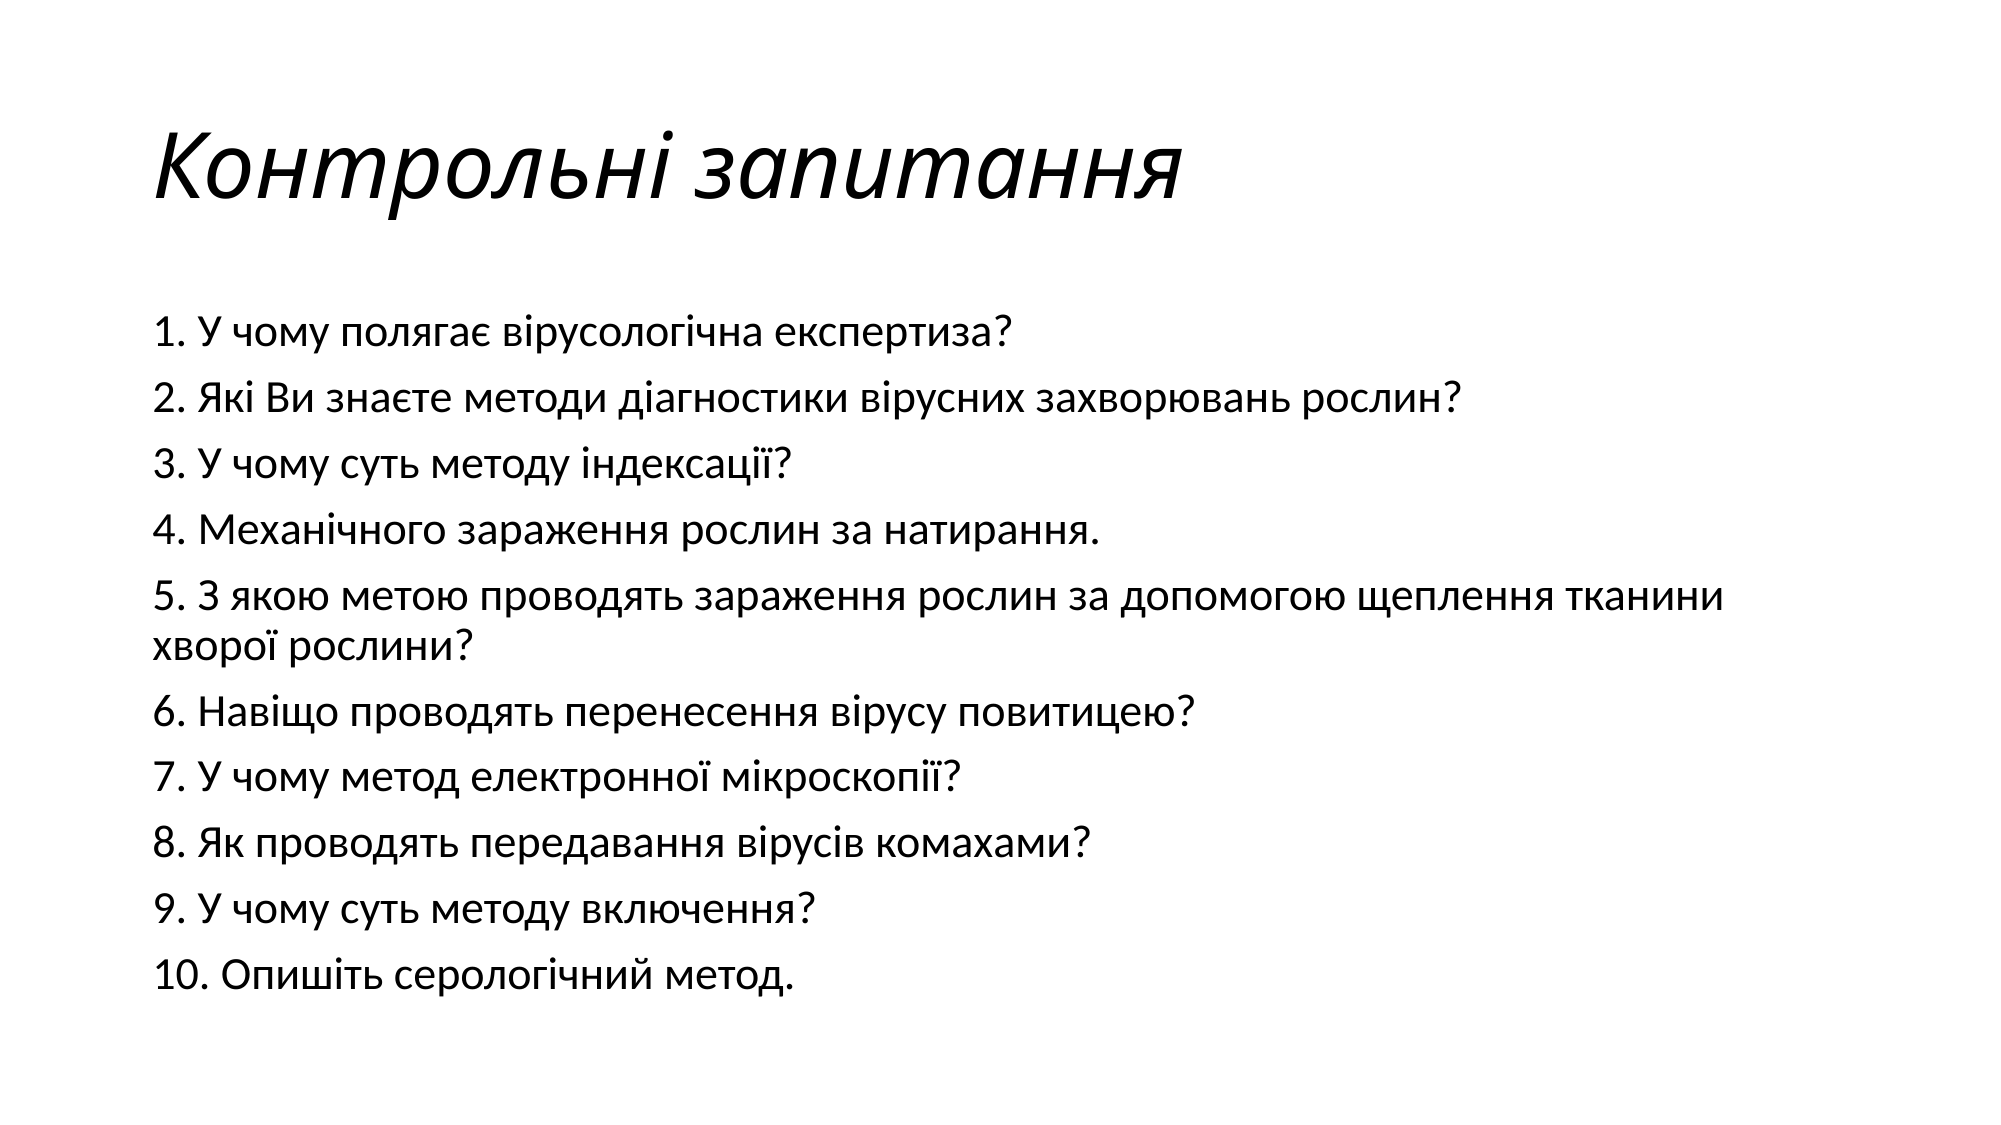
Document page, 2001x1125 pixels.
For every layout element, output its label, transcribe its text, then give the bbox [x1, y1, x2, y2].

list 1. У чому полягає вірусологічна експертиза? 2. Які Ви знаєте методи діагностики вірусних захворювань рослин? 3. У чому суть методу індексації? 4. Механічного зараження рослин за натирання. 5. З якою метою проводять зараження рослин за допомогою щеплення тканини хворої рослини? 6. Навіщо проводять перенесення вірусу повитицею? 7. У чому метод електронної мікроскопії? 8. Як проводять передавання вірусів комахами? 9. У чому суть методу включення? 10. Опишіть серологічний метод. [137, 299, 1863, 1014]
title Контрольні запитання [137, 59, 1863, 278]
